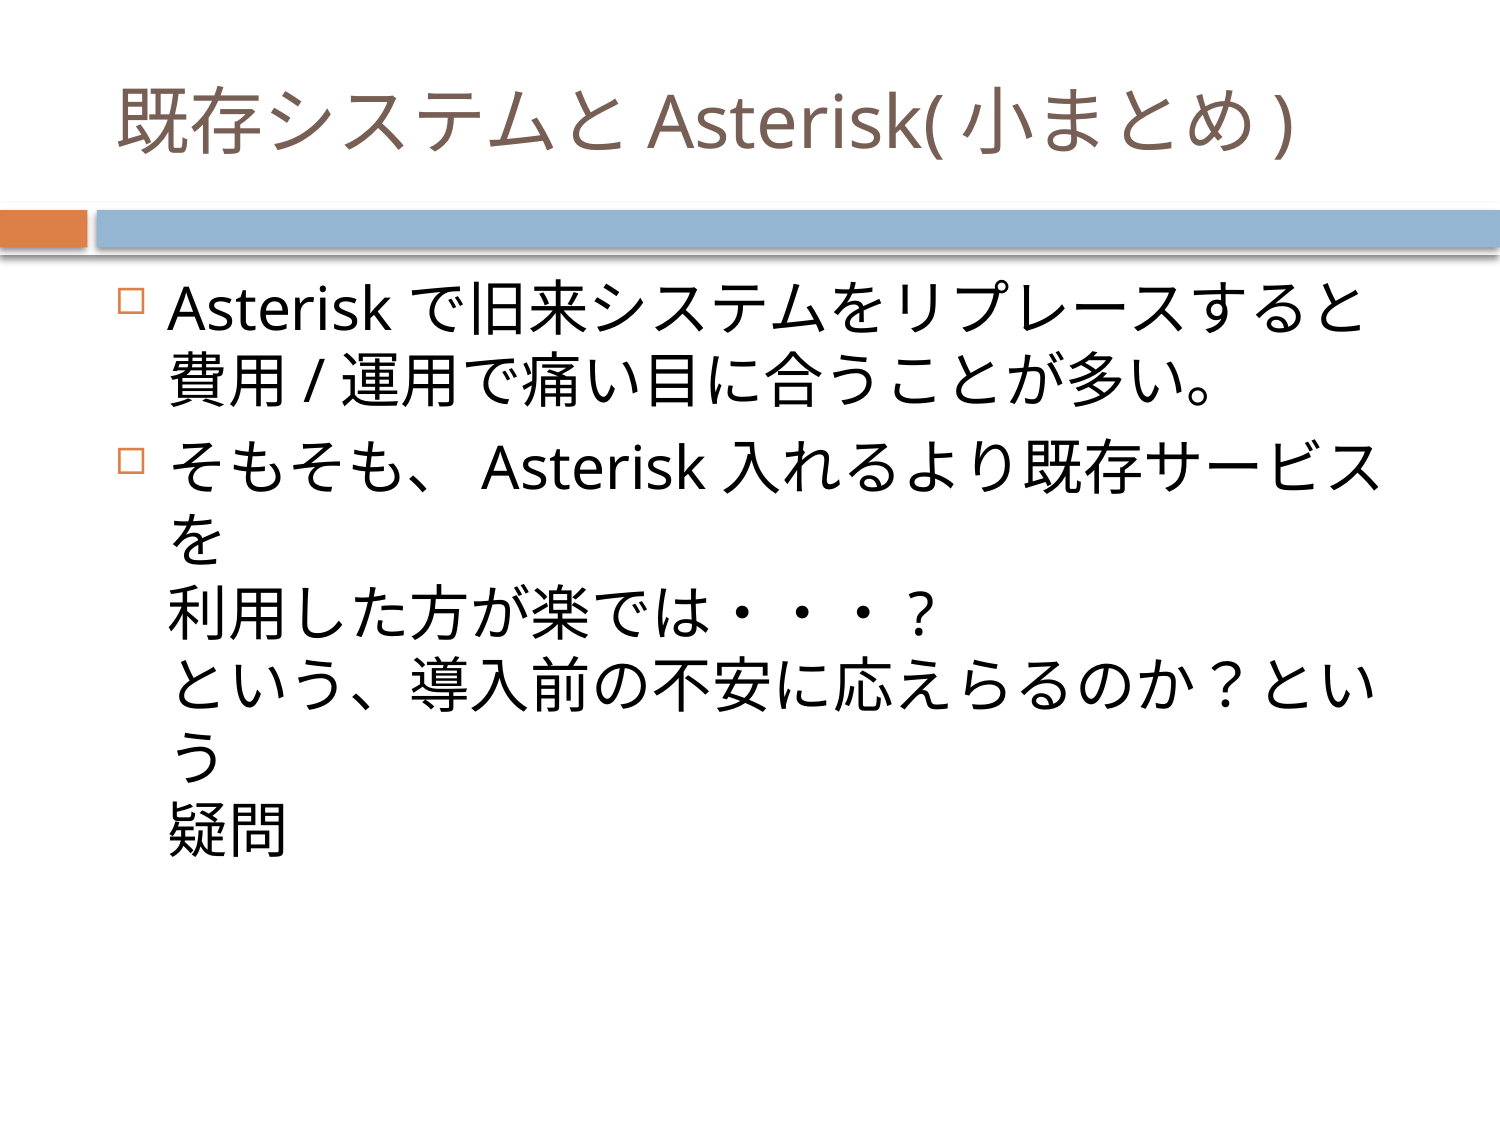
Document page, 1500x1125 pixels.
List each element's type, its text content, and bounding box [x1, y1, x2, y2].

title 既存システムとAsterisk(小まとめ) [100, 37, 1438, 200]
list Asteriskで旧来システムをリプレースすると 費用/運用で痛い目に合うことが多い。 そもそも、Asterisk入れるより既存サービスを 利用した方が楽では・・・? という、導入前の不安に応えらるのか？という 疑問 [100, 262, 1438, 965]
